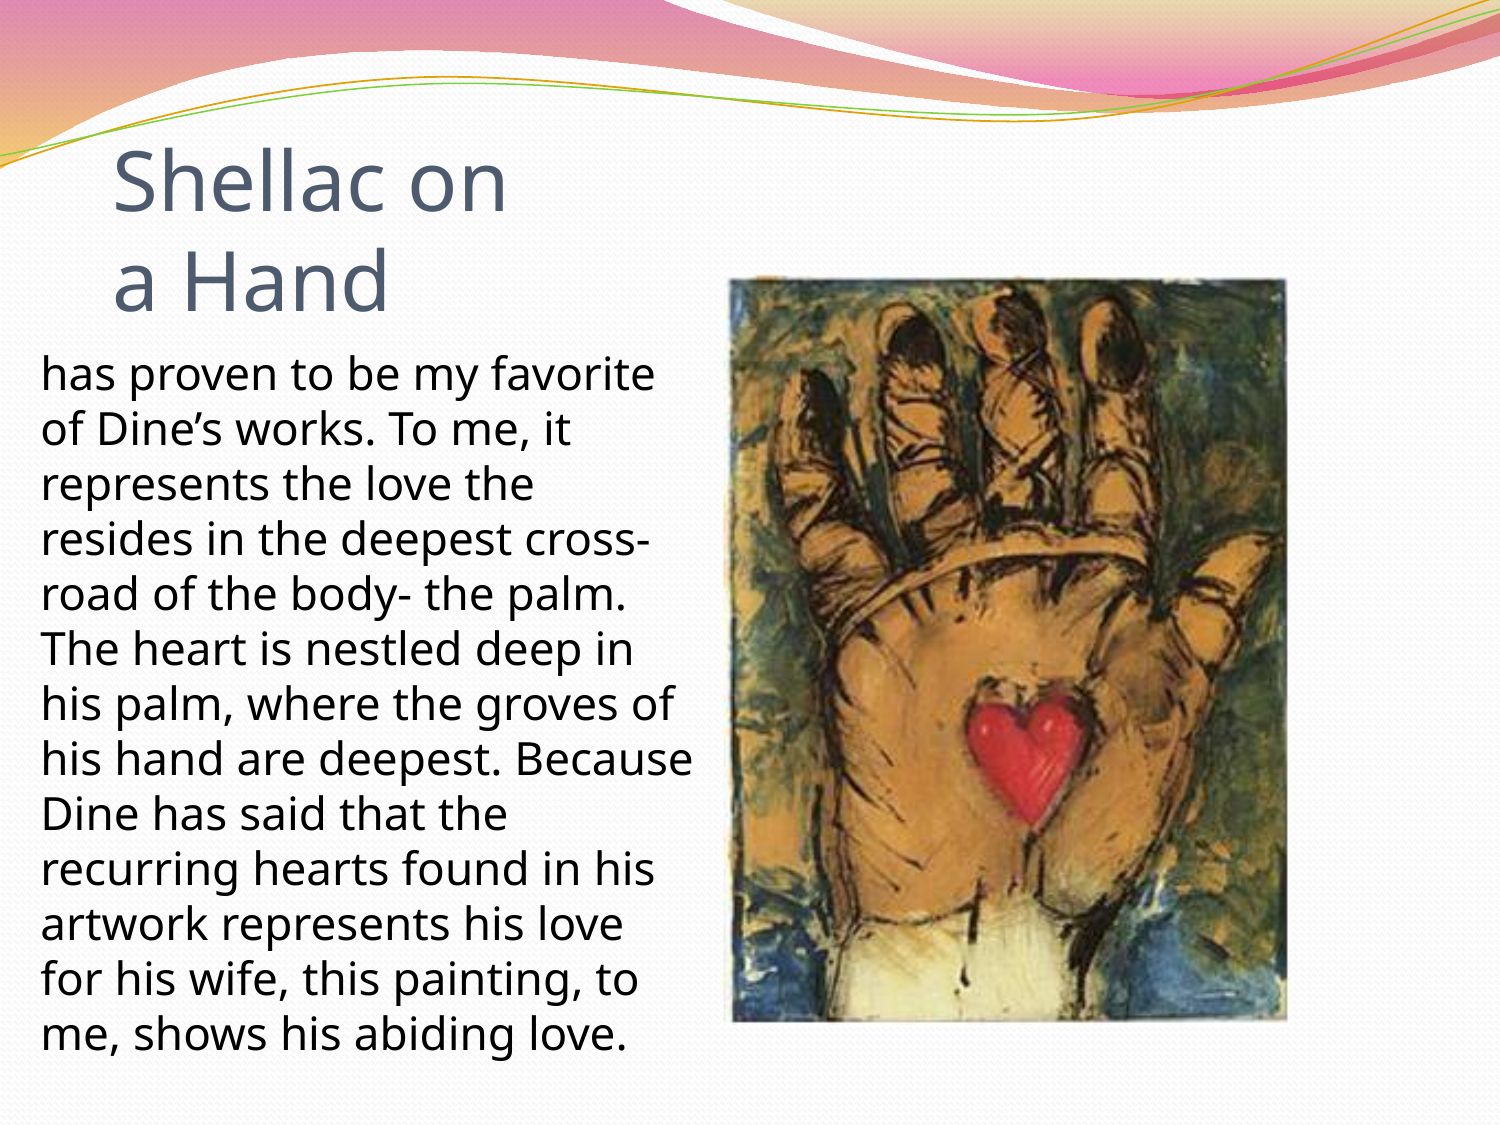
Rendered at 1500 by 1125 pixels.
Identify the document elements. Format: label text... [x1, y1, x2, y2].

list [721, 274, 1290, 1026]
list has proven to be my favorite of Dine’s works. To me, it represents the love the resides in the deepest cross-road of the body- the palm. The heart is nestled deep in his palm, where the groves of his hand are deepest. Because Dine has said that the recurring hearts found in his artwork represents his love for his wife, this painting, to me, shows his abiding love. [37, 337, 700, 1038]
title Shellac on a Hand [112, 137, 563, 329]
